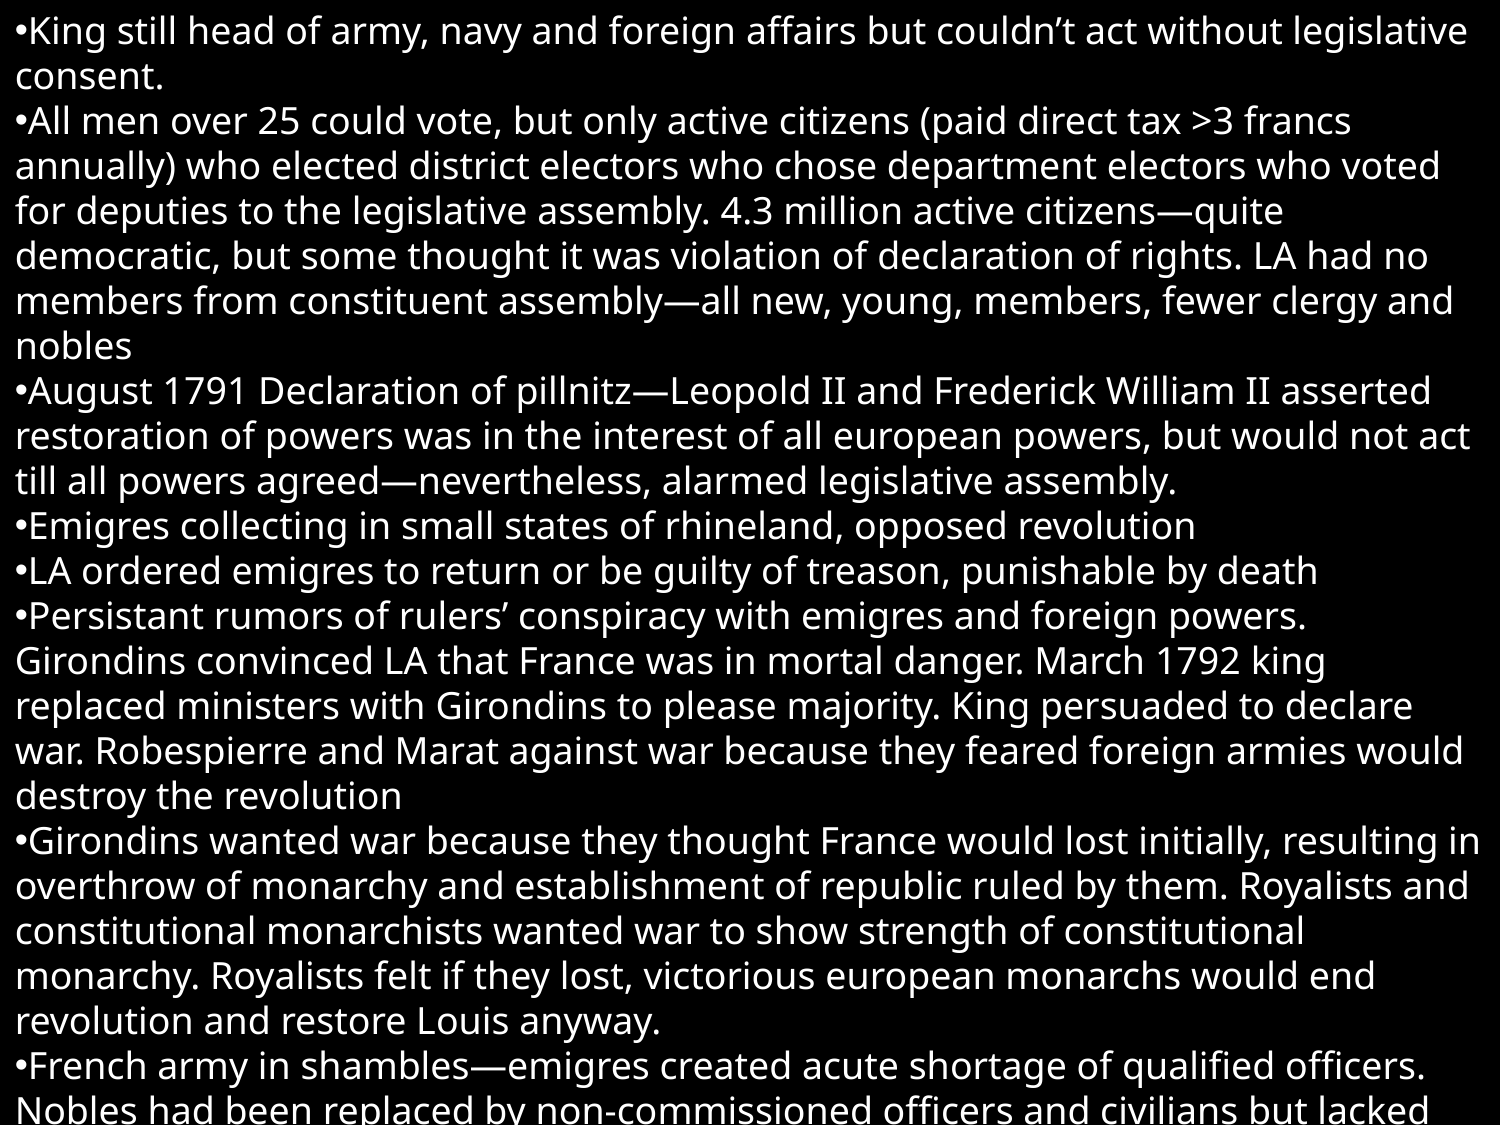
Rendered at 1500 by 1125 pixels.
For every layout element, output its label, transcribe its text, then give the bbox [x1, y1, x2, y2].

text_box King still head of army, navy and foreign affairs but couldn’t act without legislative consent. All men over 25 could vote, but only active citizens (paid direct tax >3 francs annually) who elected district electors who chose department electors who voted for deputies to the legislative assembly. 4.3 million active citizens—quite democratic, but some thought it was violation of declaration of rights. LA had no members from constituent assembly—all new, young, members, fewer clergy and nobles August 1791 Declaration of pillnitz—Leopold II and Frederick William II asserted restoration of powers was in the interest of all european powers, but would not act till all powers agreed—nevertheless, alarmed legislative assembly. Emigres collecting in small states of rhineland, opposed revolution LA ordered emigres to return or be guilty of treason, punishable by death Persistant rumors of rulers’ conspiracy with emigres and foreign powers. Girondins convinced LA that France was in mortal danger. March 1792 king replaced ministers with Girondins to please majority. King persuaded to declare war. Robespierre and Marat against war because they feared foreign armies would destroy the revolution Girondins wanted war because they thought France would lost initially, resulting in overthrow of monarchy and establishment of republic ruled by them. Royalists and constitutional monarchists wanted war to show strength of constitutional monarchy. Royalists felt if they lost, victorious european monarchs would end revolution and restore Louis anyway. French army in shambles—emigres created acute shortage of qualified officers. Nobles had been replaced by non-commissioned officers and civilians but lacked training, habit of command and leadership. Revolutionary spirit was hardly conducive to discipline [0, 0, 1500, 1125]
